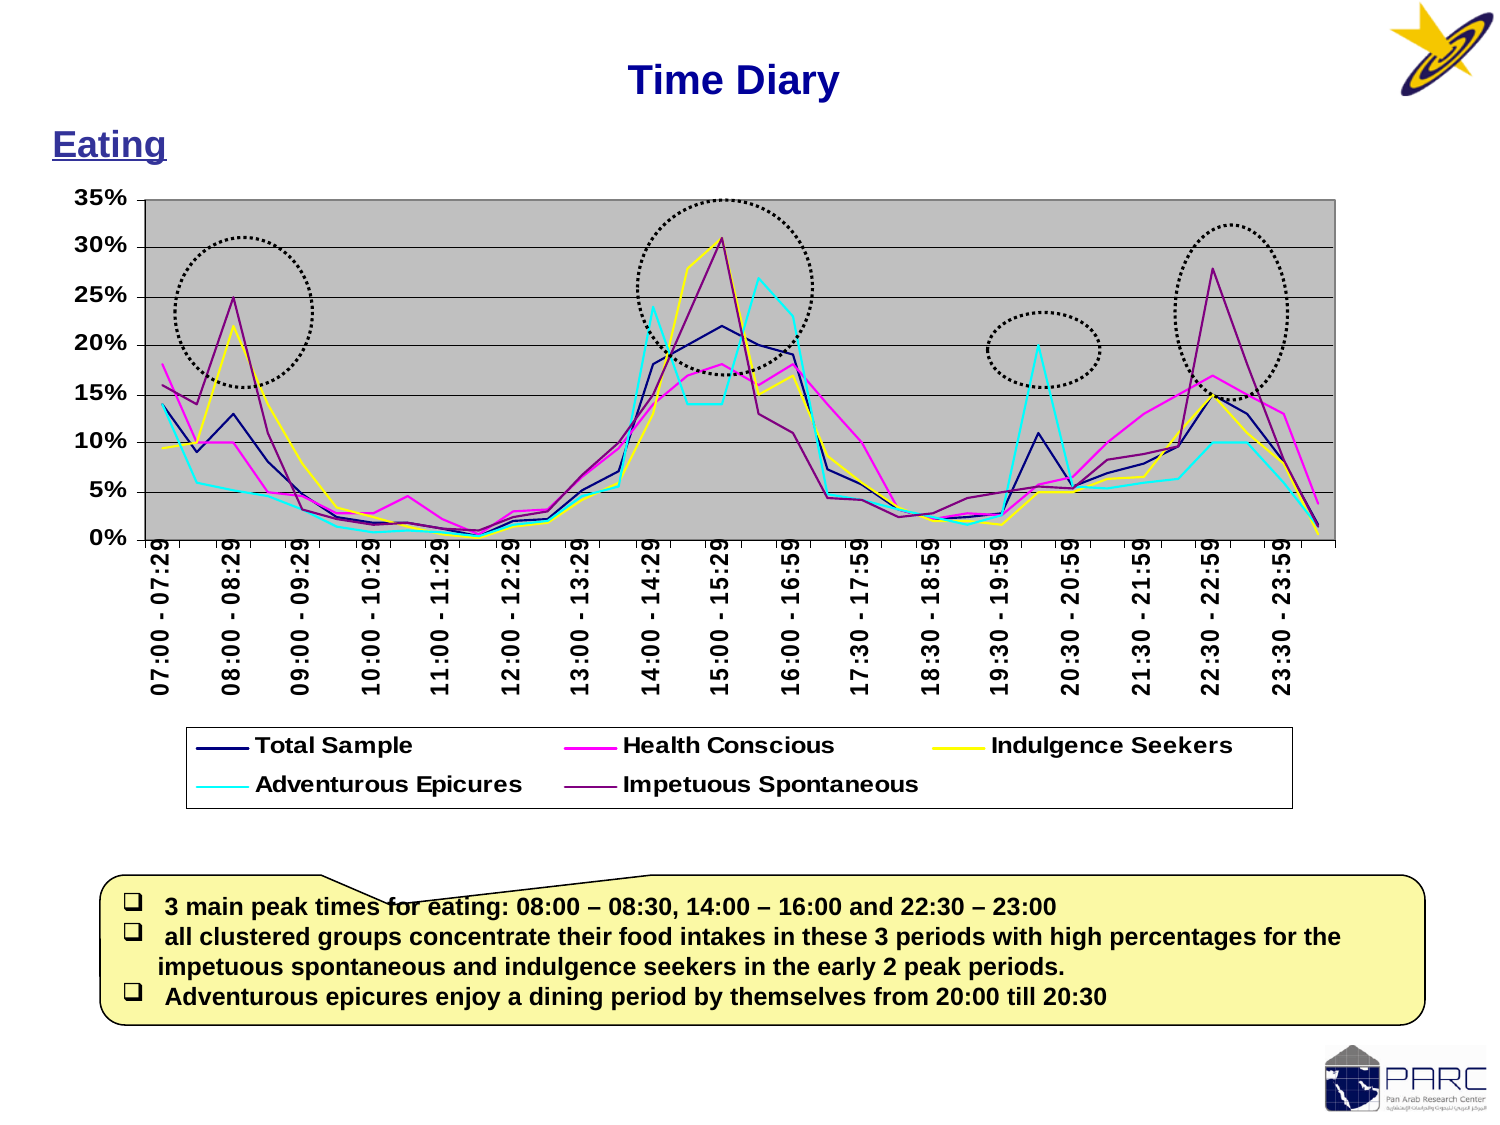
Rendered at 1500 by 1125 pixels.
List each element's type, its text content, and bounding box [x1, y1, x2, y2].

picture [1385, 0, 1498, 100]
text_box Time Diary [112, 5, 1356, 148]
picture [1320, 1045, 1494, 1118]
text_box Eating [37, 112, 112, 149]
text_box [37, 149, 1368, 826]
text_box 3 main peak times for eating: 08:00 – 08:30, 14:00 – 16:00 and 22:30 – 23:00 all clustered groups concentrate their food intakes in these 3 periods with high percentages for the impetuous spontaneous and indulgence seekers in the early 2 peak periods. Adventurous epicures enjoy a dining period by themselves from 20:00 till 20:30 [99, 875, 1426, 1026]
